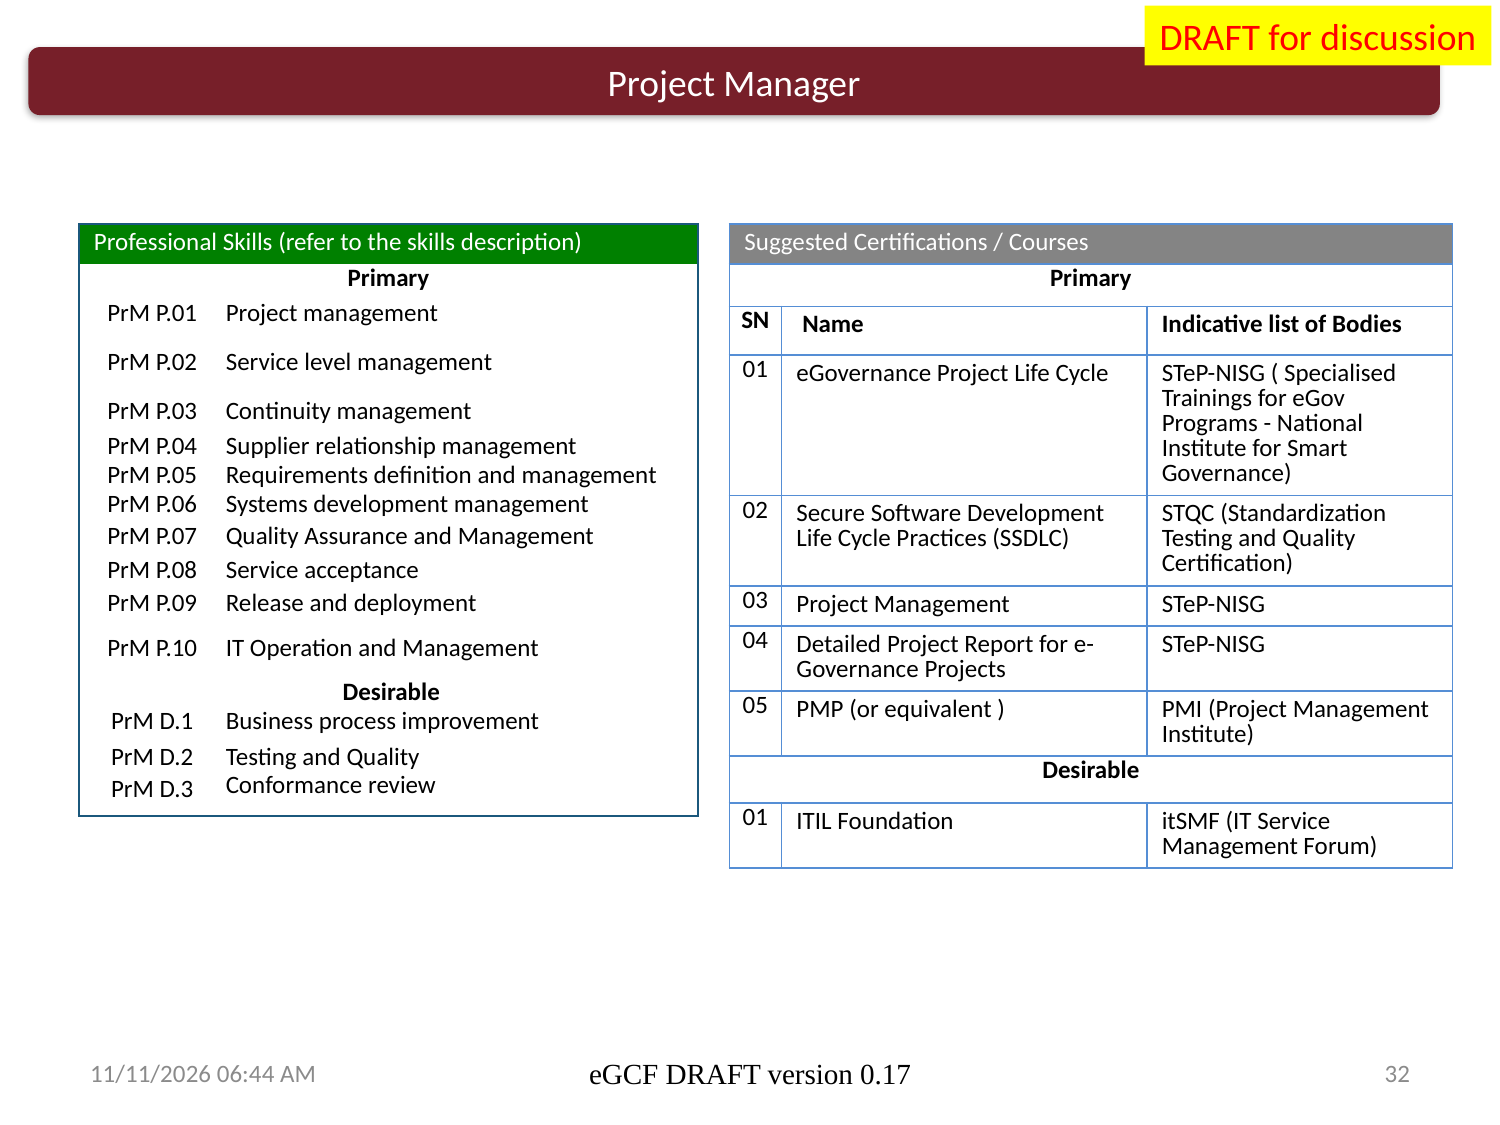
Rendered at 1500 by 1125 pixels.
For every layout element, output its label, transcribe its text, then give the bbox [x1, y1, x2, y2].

table_cell Detailed Project Report for e-Governance Projects [782, 627, 1146, 690]
table_cell STeP-NISG [1148, 587, 1452, 625]
table_cell PMI (Project Management Institute) [1148, 692, 1452, 755]
table_cell Service acceptance [226, 556, 697, 589]
table_cell PrM P.10 [80, 634, 226, 678]
table_cell Quality Assurance and Management [226, 522, 697, 556]
table_cell Release and deployment [226, 589, 697, 634]
table_cell PrM P.01 [80, 299, 226, 348]
table_cell Supplier relationship management [226, 432, 697, 461]
table_cell PrM P.05 [80, 461, 226, 490]
table_cell Systems development management [226, 490, 697, 522]
table_cell Desirable [730, 757, 1452, 802]
table_cell STeP-NISG [1148, 627, 1452, 690]
table_cell PMP (or equivalent ) [782, 692, 1146, 755]
table_cell PrM P.03 [80, 397, 226, 432]
table_cell Continuity management [226, 397, 697, 432]
table_cell PrM D.2 [80, 743, 226, 775]
table_cell itSMF (IT Service Management Forum) [1148, 804, 1452, 867]
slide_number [75, 1042, 425, 1103]
table_cell 01 [730, 356, 781, 495]
table_header Suggested Certifications / Courses [730, 225, 1452, 263]
slide_number 32 [1074, 1042, 1425, 1103]
table_cell Project Management [782, 587, 1146, 625]
table_cell eGovernance Project Life Cycle [782, 356, 1146, 495]
table_cell STQC (Standardization Testing and Quality Certification) [1148, 496, 1452, 585]
table_cell 01 [730, 804, 781, 867]
table_cell PrM D.1 [80, 707, 226, 743]
table_cell Name [782, 307, 1146, 354]
table_cell PrM P.06 [80, 490, 226, 522]
table_cell ITIL Foundation [782, 804, 1146, 867]
table_cell SN [730, 307, 781, 354]
table_cell PrM P.08 [80, 556, 226, 589]
table_cell Conformance review [226, 775, 697, 815]
table_cell Desirable [80, 678, 697, 707]
table_cell PrM P.02 [80, 348, 226, 397]
footer eGCF DRAFT version 0.17 [512, 1042, 988, 1103]
table_cell Primary [730, 265, 1452, 306]
table_cell Testing and Quality [226, 743, 697, 775]
text_box Project Manager [27, 46, 1441, 116]
table_cell Business process improvement [226, 707, 697, 743]
table_cell PrM P.07 [80, 522, 226, 556]
table_cell 05 [730, 692, 781, 755]
table_cell Primary [80, 264, 697, 299]
table_cell 03 [730, 587, 781, 625]
table_cell Indicative list of Bodies [1148, 307, 1452, 354]
table_cell STeP-NISG ( Specialised Trainings for eGov Programs - National Institute for Smart Governance) [1148, 356, 1452, 495]
table_cell 02 [730, 496, 781, 585]
table_cell Secure Software Development Life Cycle Practices (SSDLC) [782, 496, 1146, 585]
table_cell PrM D.3 [80, 775, 226, 815]
table_cell Requirements definition and management [226, 461, 697, 490]
table_cell PrM P.09 [80, 589, 226, 634]
table_cell Project management [226, 299, 697, 348]
table_cell 04 [730, 627, 781, 690]
table_cell IT Operation and Management [226, 634, 697, 678]
table_header Professional Skills (refer to the skills description) [80, 225, 697, 264]
table_cell Service level management [226, 348, 697, 397]
text_box DRAFT for discussion [1144, 5, 1492, 66]
table_cell PrM P.04 [80, 432, 226, 461]
